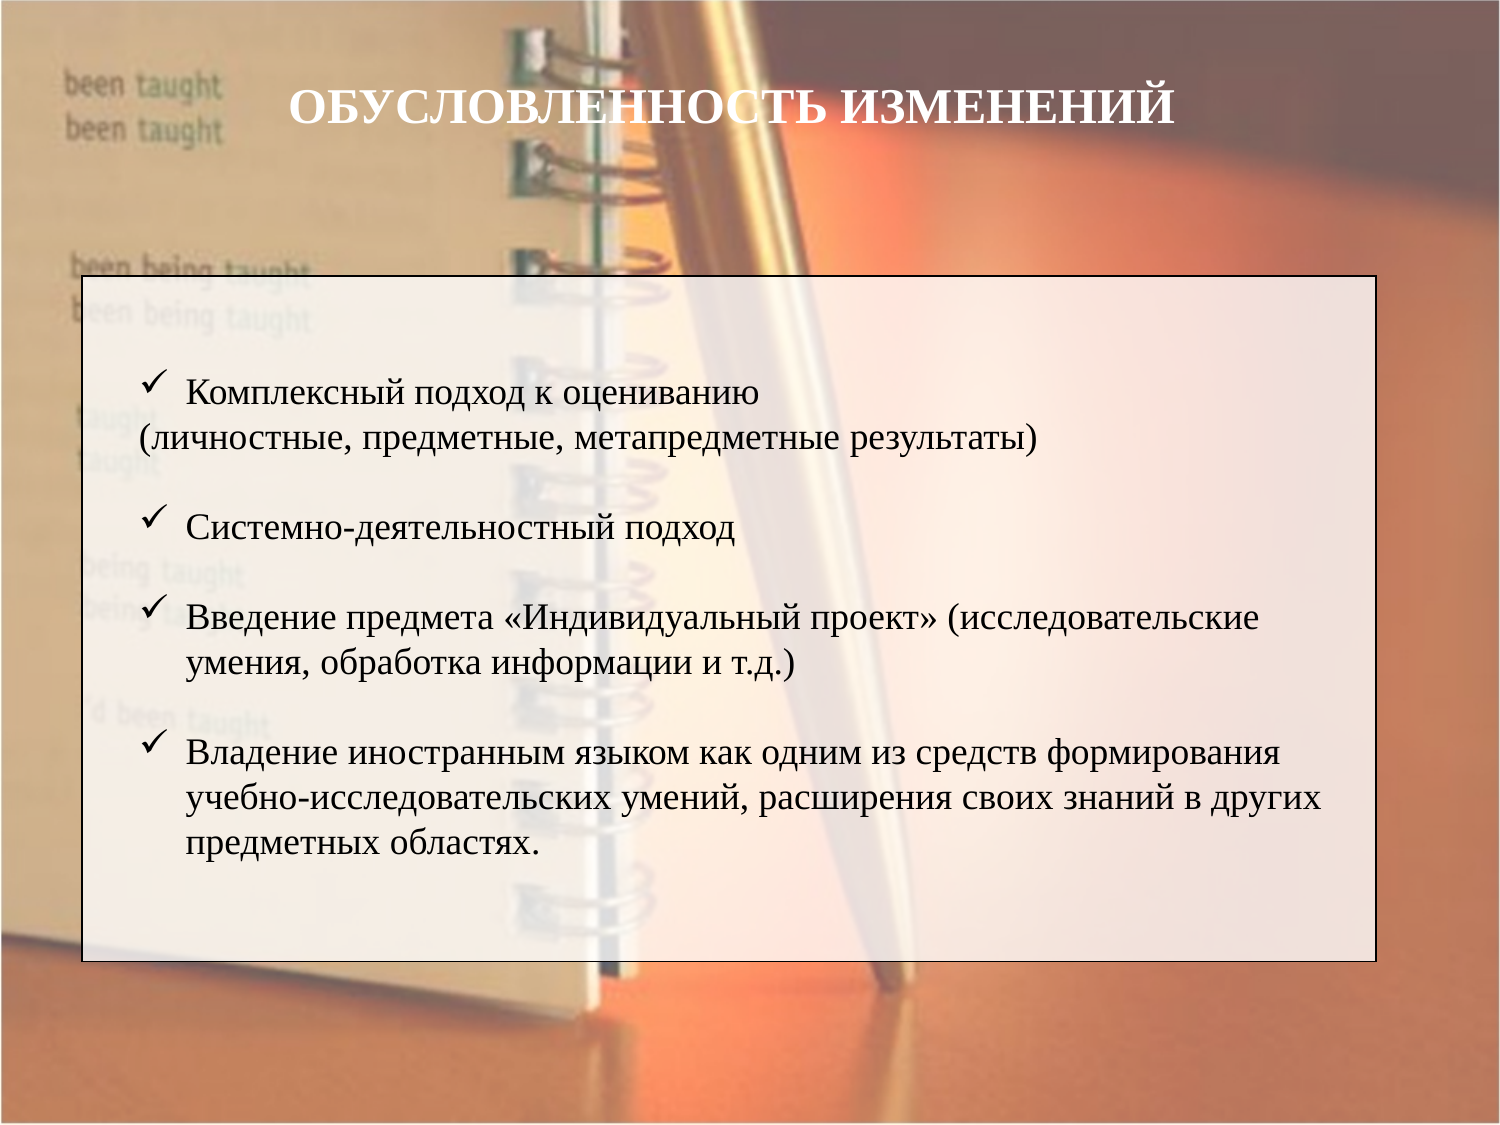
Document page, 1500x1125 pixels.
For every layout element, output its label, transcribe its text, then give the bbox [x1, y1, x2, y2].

text_box ОБУСЛОВЛЕННОСТЬ ИЗМЕНЕНИЙ [147, 66, 1317, 142]
title [75, 45, 1425, 233]
text_box Комплексный подход к оцениванию (личностные, предметные, метапредметные результаты) Системно-деятельностный подход Введение предмета «Индивидуальный проект» (исследовательские умения, обработка информации и т.д.) Владение иностранным языком как одним из средств формирования учебно-исследовательских умений, расширения своих знаний в других предметных областях. [123, 314, 1353, 870]
table_header [83, 277, 1375, 961]
